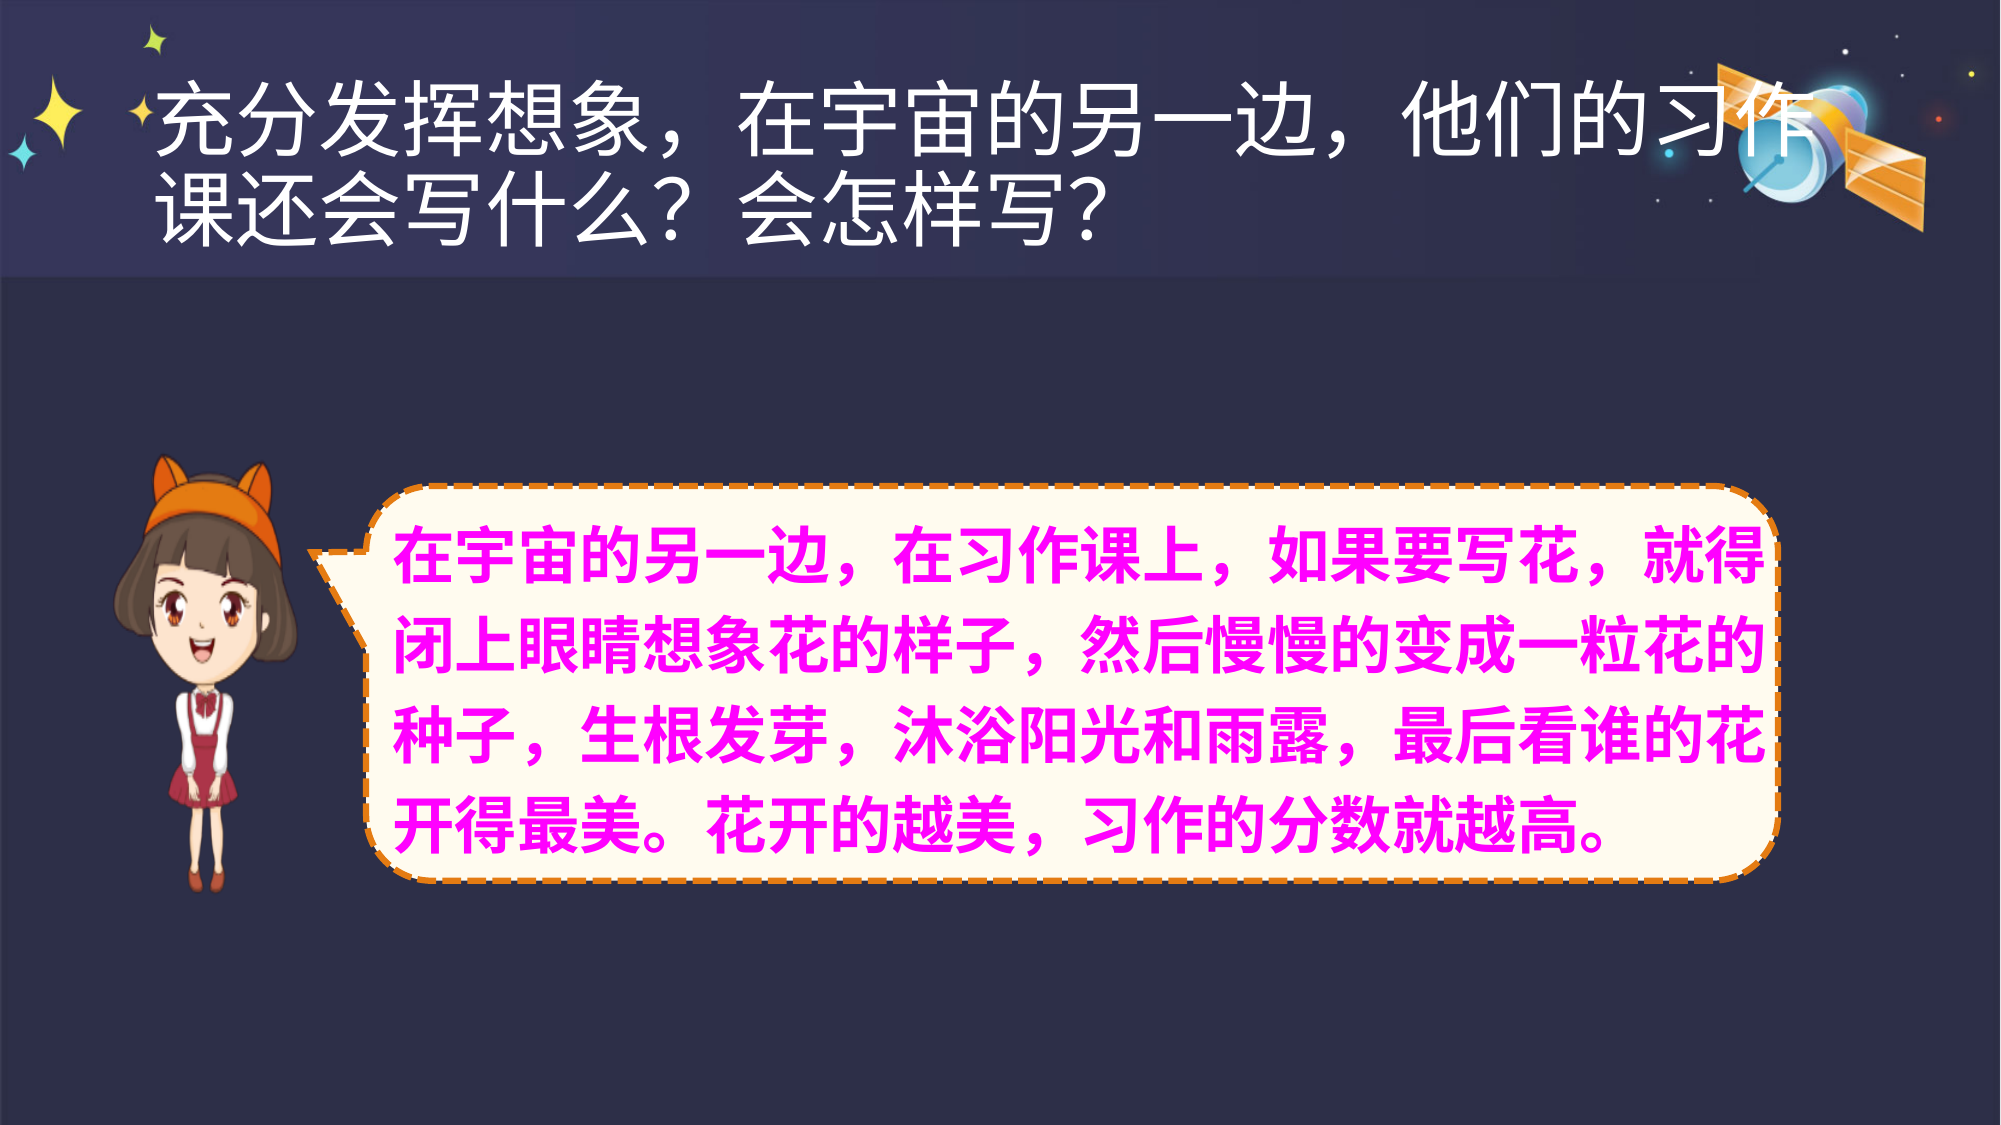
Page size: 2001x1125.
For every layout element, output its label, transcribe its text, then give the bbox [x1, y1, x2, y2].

picture [0, 0, 2001, 1125]
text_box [106, 443, 1800, 907]
title 充分发挥想象，在宇宙的另一边，他们的习作课还会写什么？会怎样写？ [137, 59, 1863, 278]
